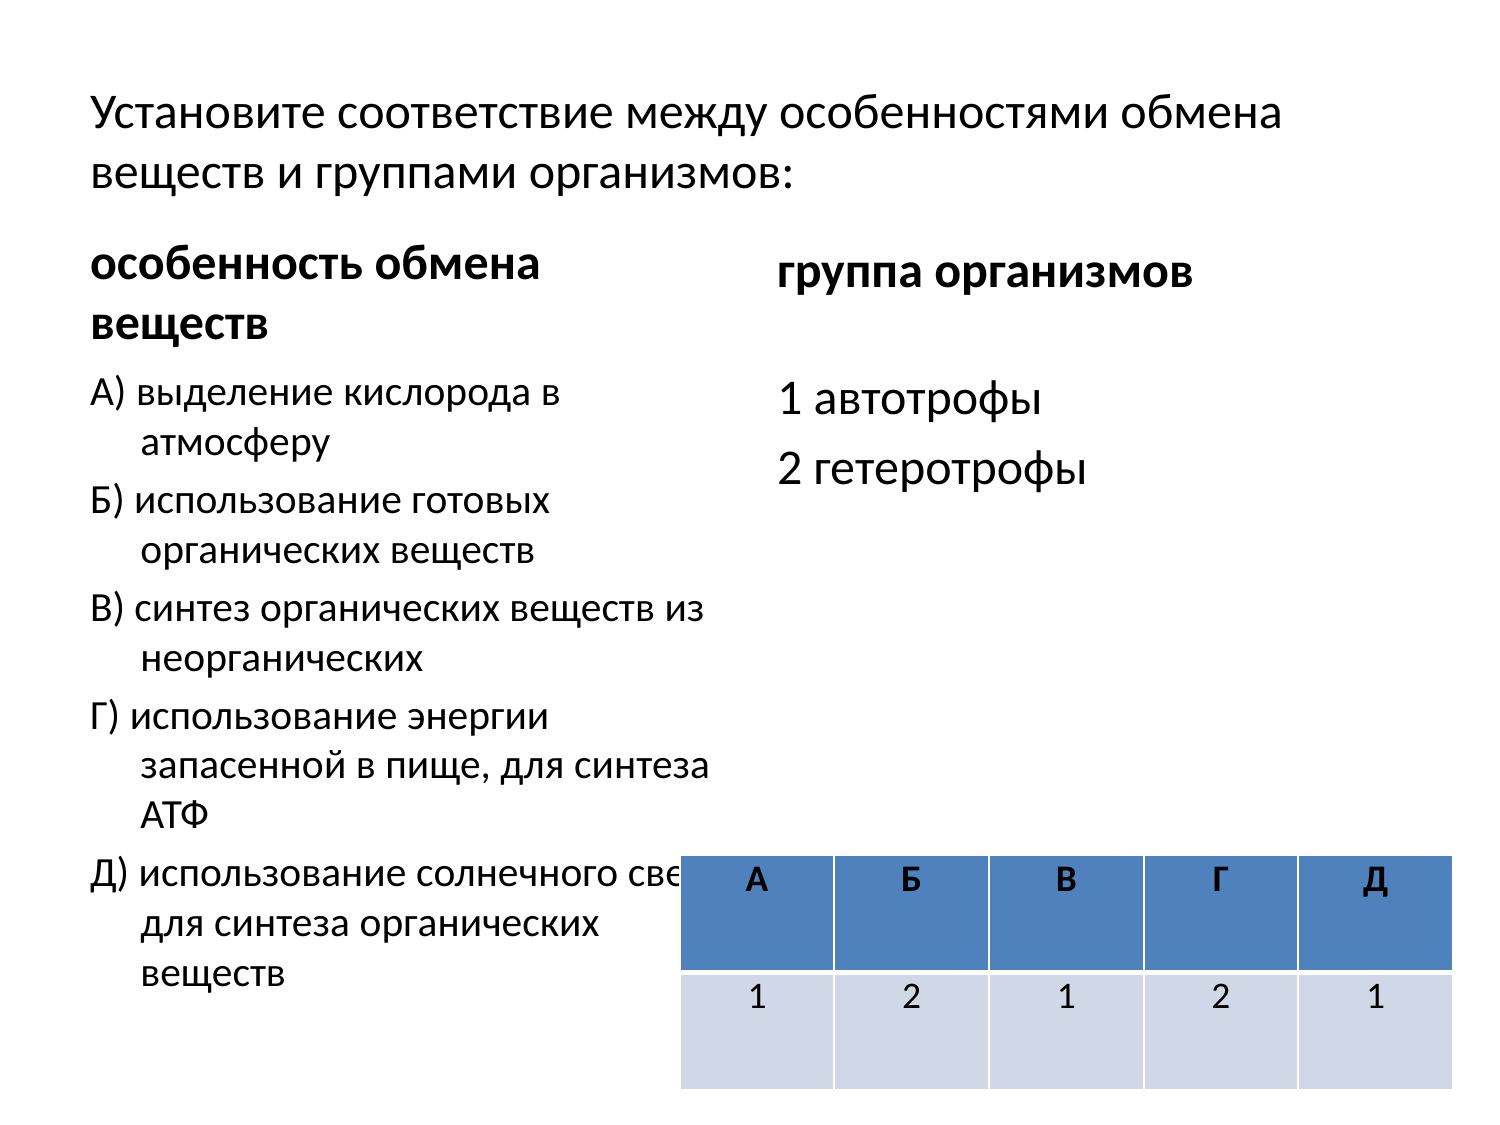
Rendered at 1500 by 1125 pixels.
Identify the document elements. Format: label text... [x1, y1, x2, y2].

table_header Б [835, 856, 988, 970]
list 1 автотрофы 2 гетеротрофы [761, 356, 1425, 855]
table_cell 1 [990, 975, 1143, 1089]
table_cell 2 [835, 975, 988, 1089]
table_header Д [1299, 856, 1452, 970]
table_cell 1 [681, 975, 833, 1089]
table_cell 2 [1145, 975, 1297, 1089]
list особенность обмена веществ [75, 251, 738, 356]
list группа организмов [761, 210, 1425, 305]
table_header Г [1145, 856, 1297, 970]
list А) выделение кислорода в атмосферу Б) использование готовых органических веществ В) синтез органических веществ из неорганических Г) использование энергии запасенной в пище, для синтеза АТФ Д) использование солнечного света для синтеза органических веществ [75, 356, 738, 1005]
table_cell 1 [1299, 975, 1452, 1089]
table_header В [990, 856, 1143, 970]
title Установите соответствие между особенностями обмена веществ и группами организмов: [75, 45, 1425, 233]
table_header А [681, 856, 833, 970]
